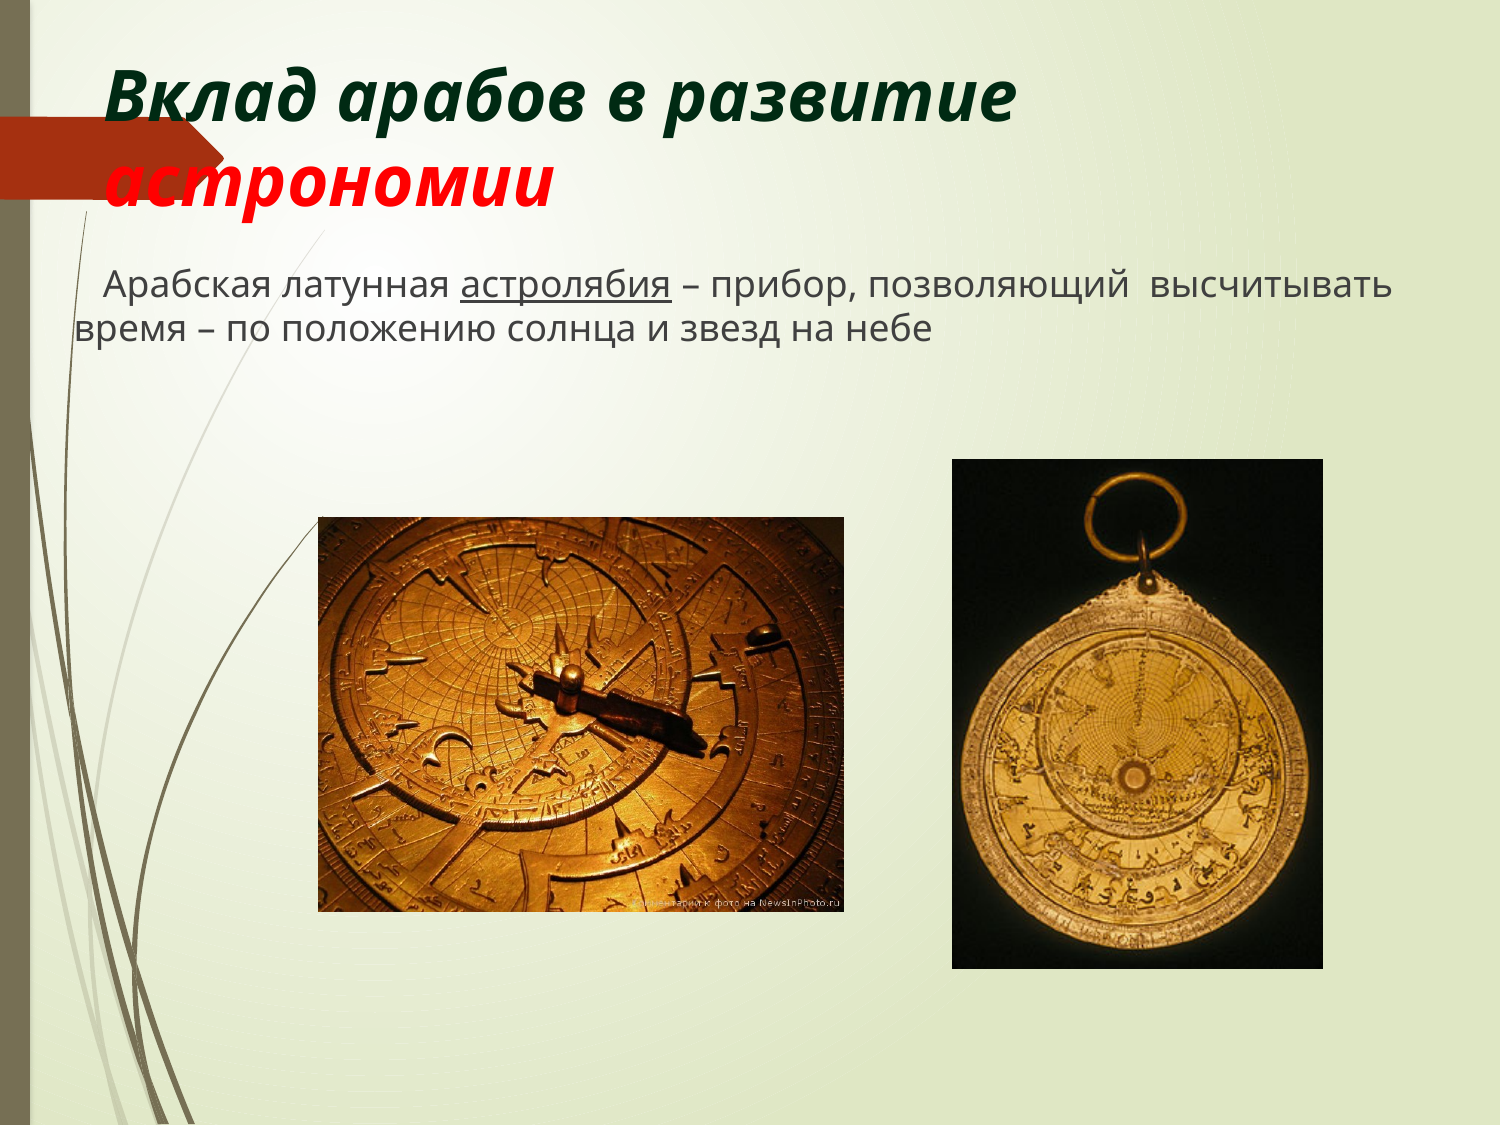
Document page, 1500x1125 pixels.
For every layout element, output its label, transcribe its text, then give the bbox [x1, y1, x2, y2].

list Арабская латунная астролябия – прибор, позволяющий высчитывать время – по положению солнца и звезд на небе [58, 251, 1465, 357]
title Вклад арабов в развитие астрономии [88, 42, 1439, 231]
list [951, 459, 1323, 969]
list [318, 517, 844, 912]
